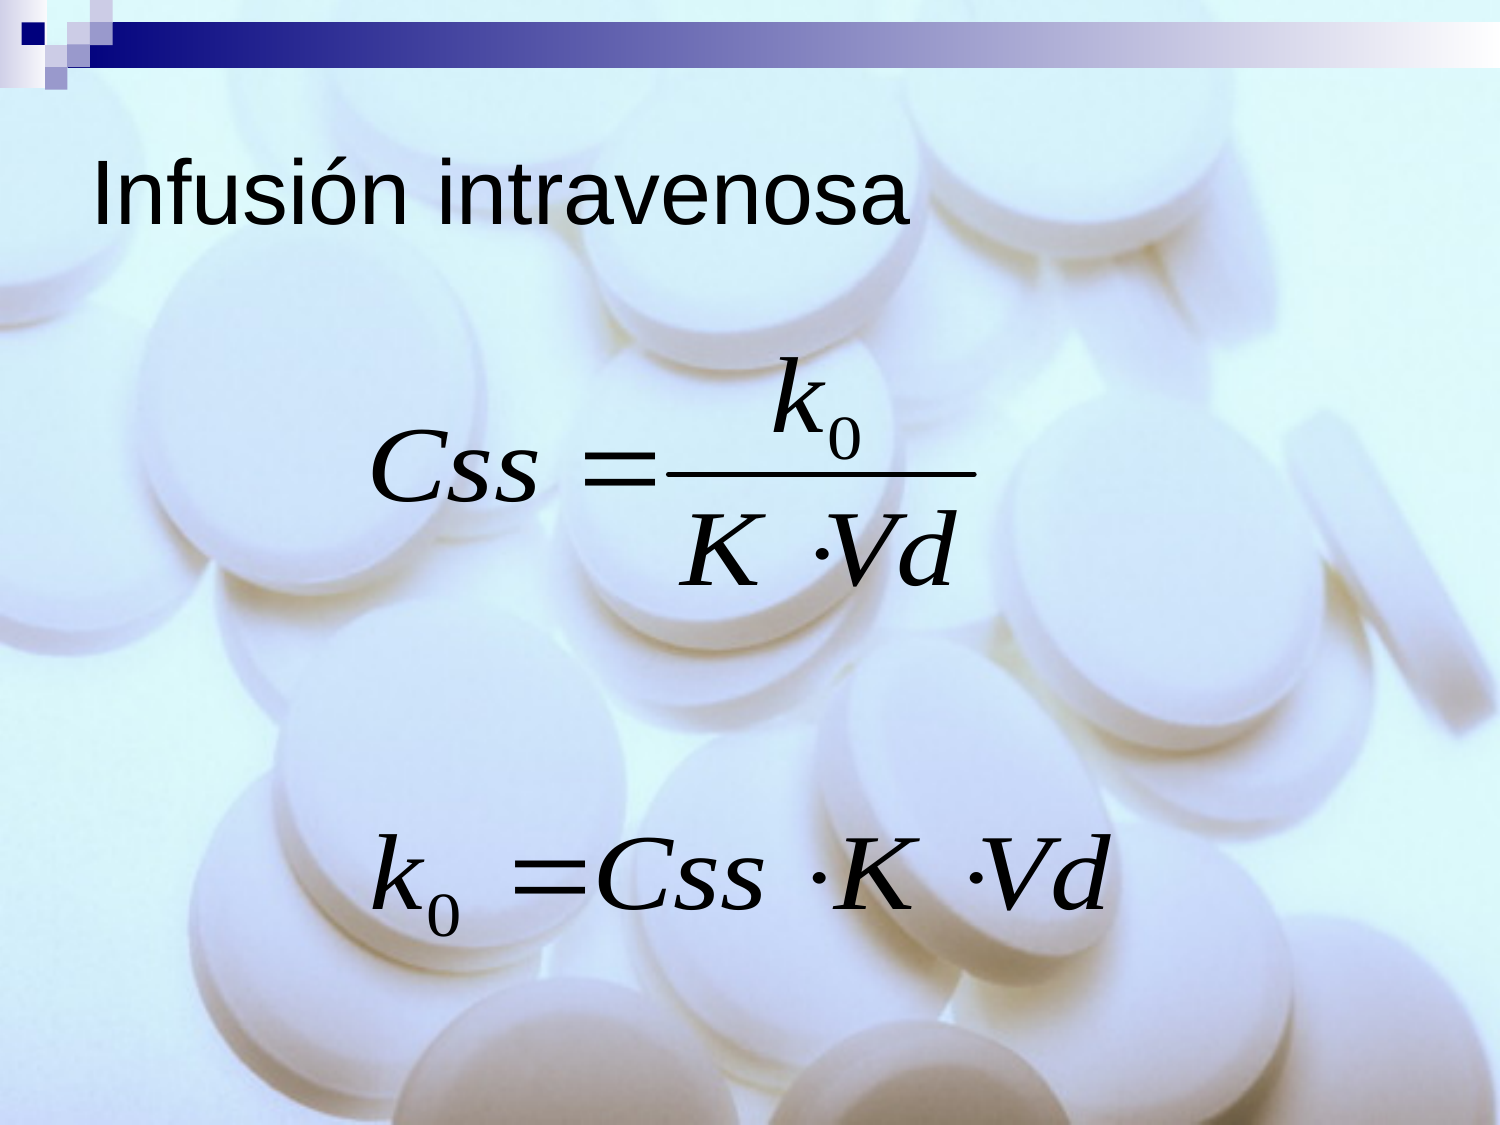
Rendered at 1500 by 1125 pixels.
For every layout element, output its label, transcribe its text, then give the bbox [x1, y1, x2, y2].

picture [113, 0, 1500, 22]
picture [0, 67, 1500, 1125]
title Infusión intravenosa [74, 74, 1426, 301]
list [351, 328, 1149, 959]
picture [47, 0, 89, 45]
